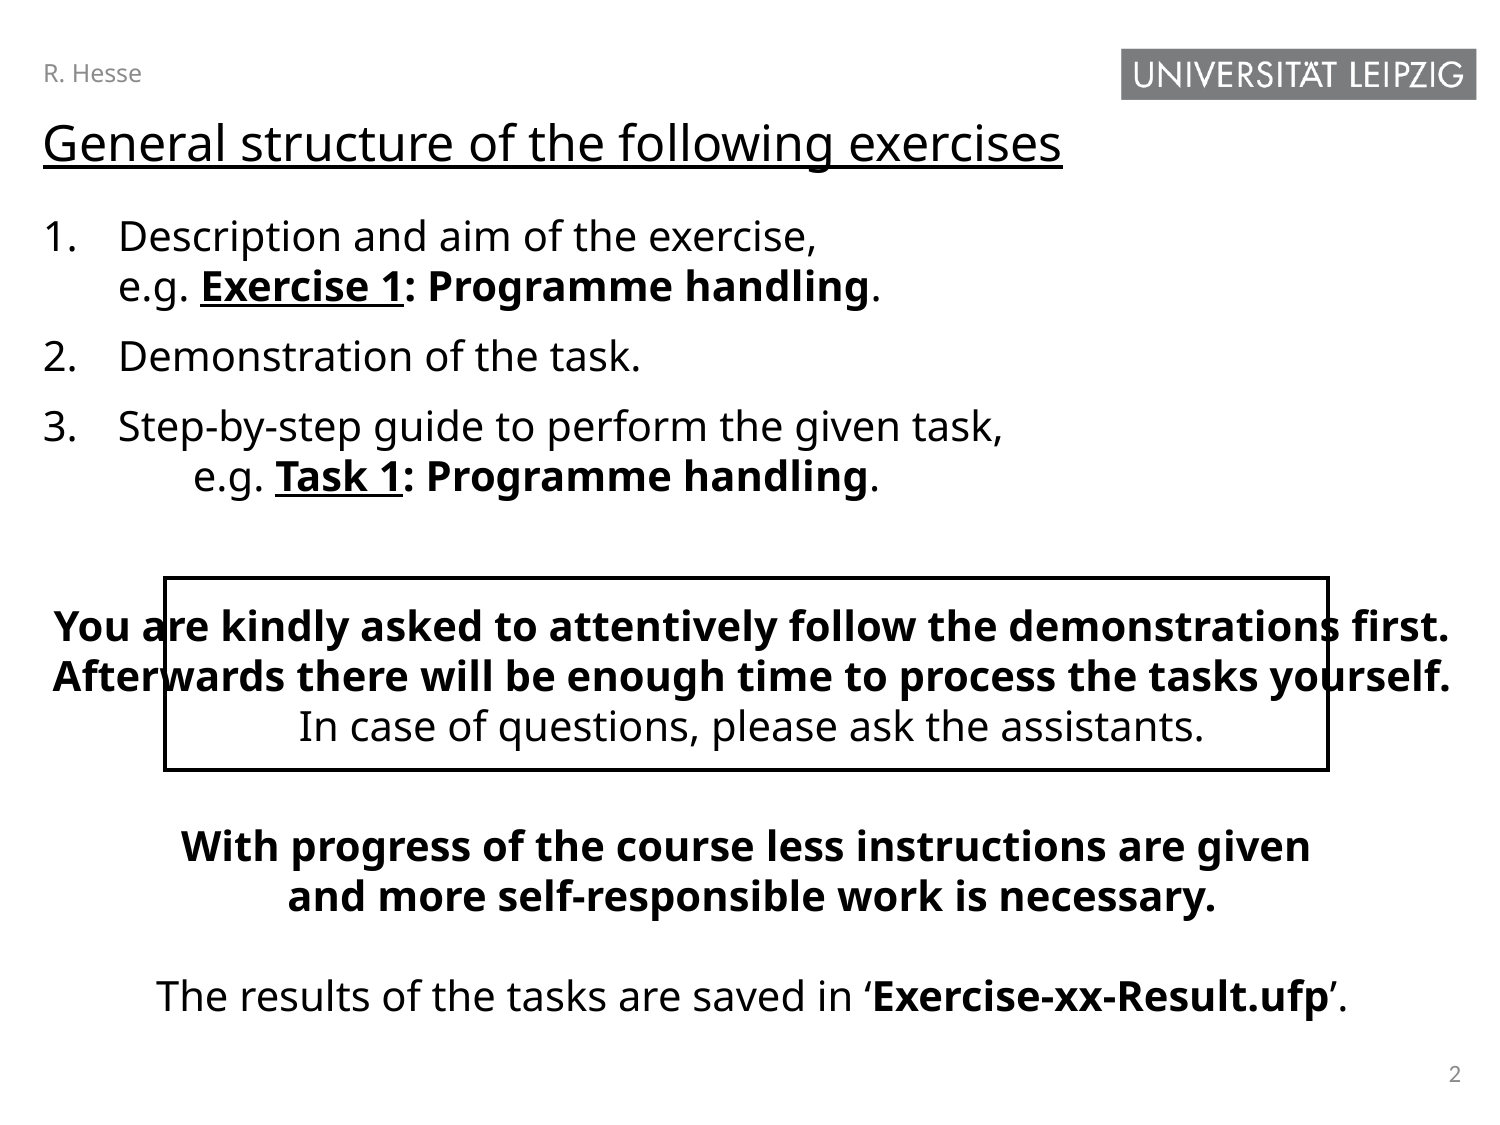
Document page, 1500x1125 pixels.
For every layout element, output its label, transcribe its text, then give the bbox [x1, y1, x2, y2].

text_box General structure of the following exercises [28, 104, 1269, 179]
footer R. Hesse [28, 44, 1410, 105]
text_box [164, 577, 1329, 771]
text_box Description and aim of the exercise, e.g. Exercise 1: Programme handling. Demonstration of the task. Step-by-step guide to perform the given task, e.g. Task 1: Programme handling. You are kindly asked to attentively follow the demonstrations first. Afterwards there will be enough time to process the tasks yourself. In case of questions, please ask the assistants. With progress of the course less instructions are given and more self-responsible work is necessary. The results of the tasks are saved in ‘Exercise-xx-Result.ufp’. [28, 201, 1477, 1027]
picture [1410, 48, 1477, 100]
slide_number 2 [1291, 1042, 1477, 1103]
